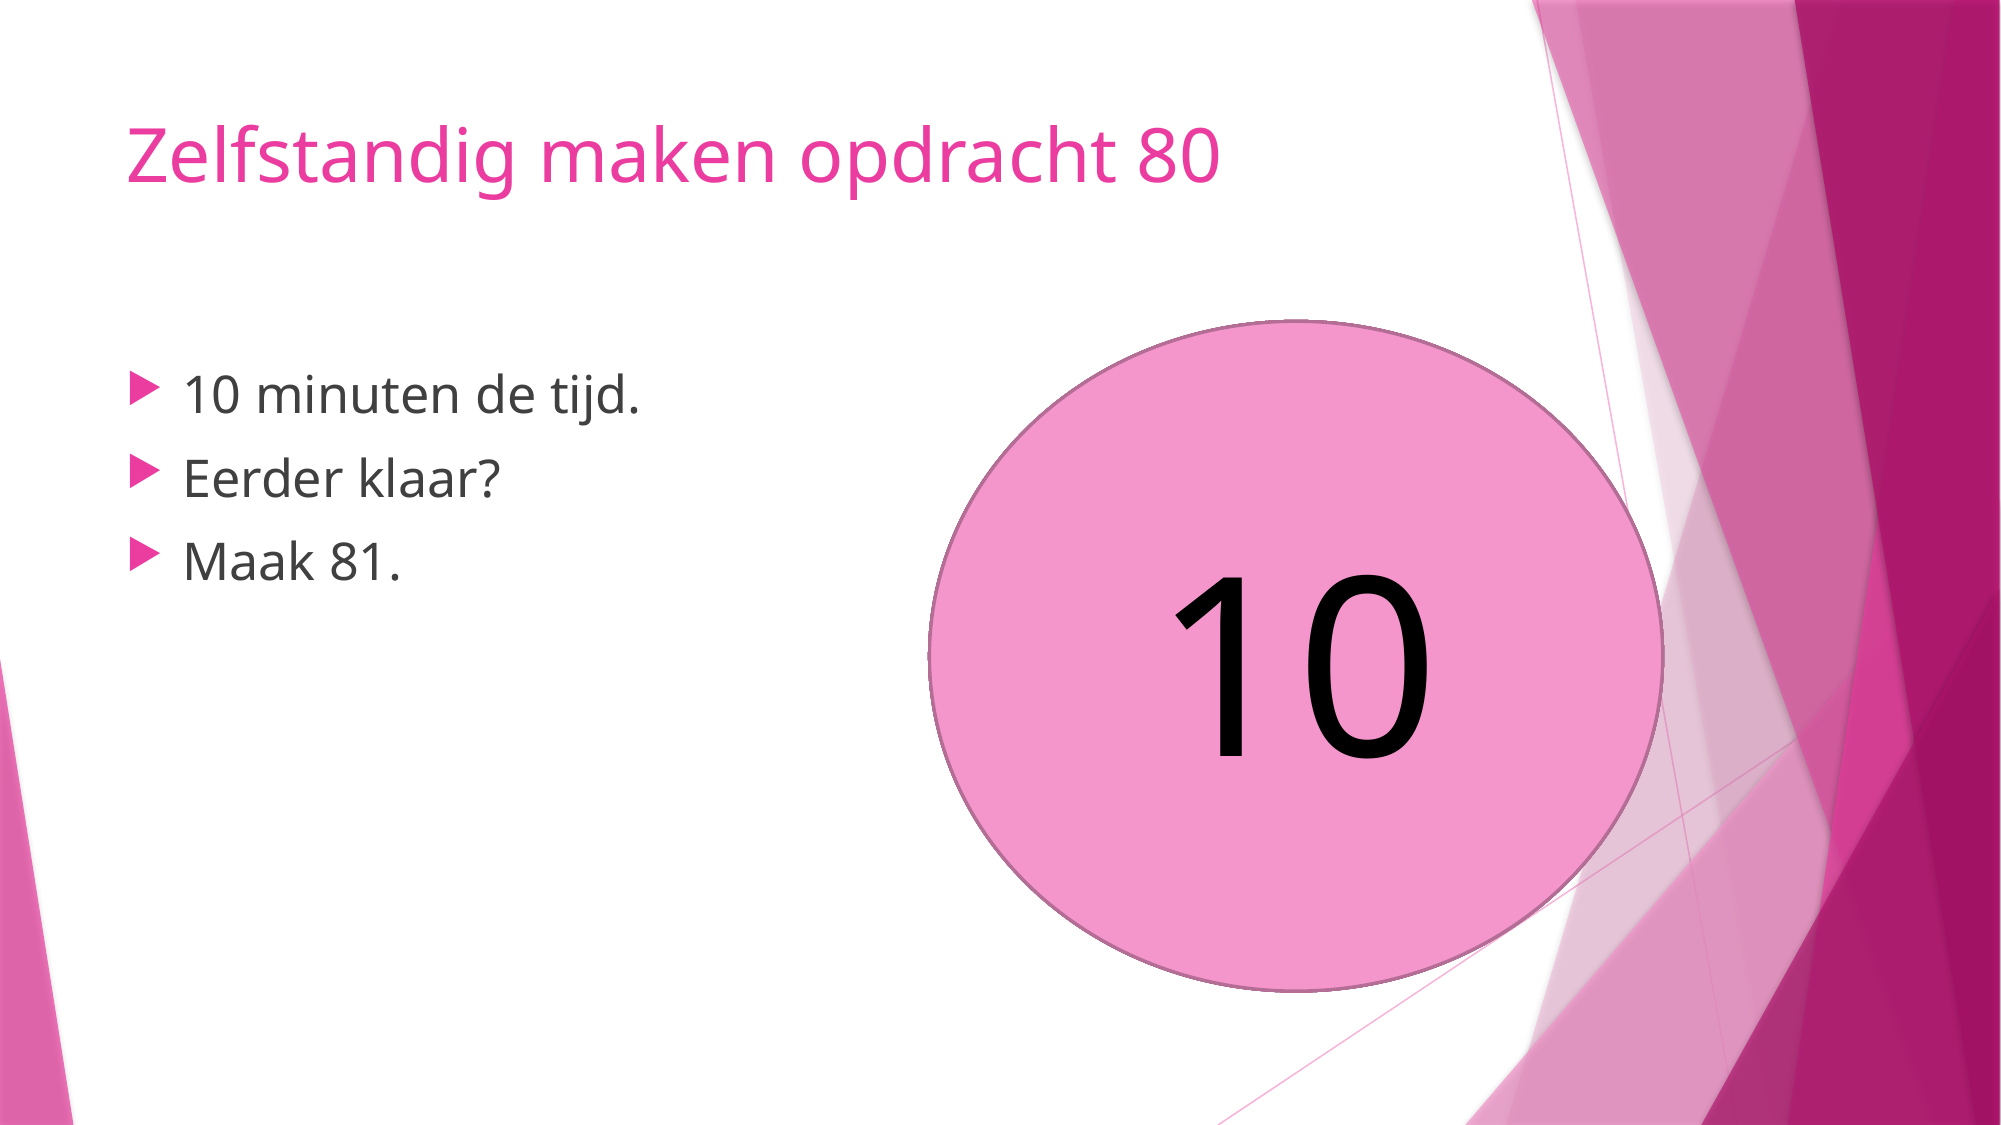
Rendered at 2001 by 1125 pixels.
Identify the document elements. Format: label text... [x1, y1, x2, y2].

text_box 10 [927, 319, 1665, 993]
title Zelfstandig maken opdracht 80 [111, 99, 1522, 317]
list 10 minuten de tijd. Eerder klaar? Maak 81. [111, 354, 831, 962]
